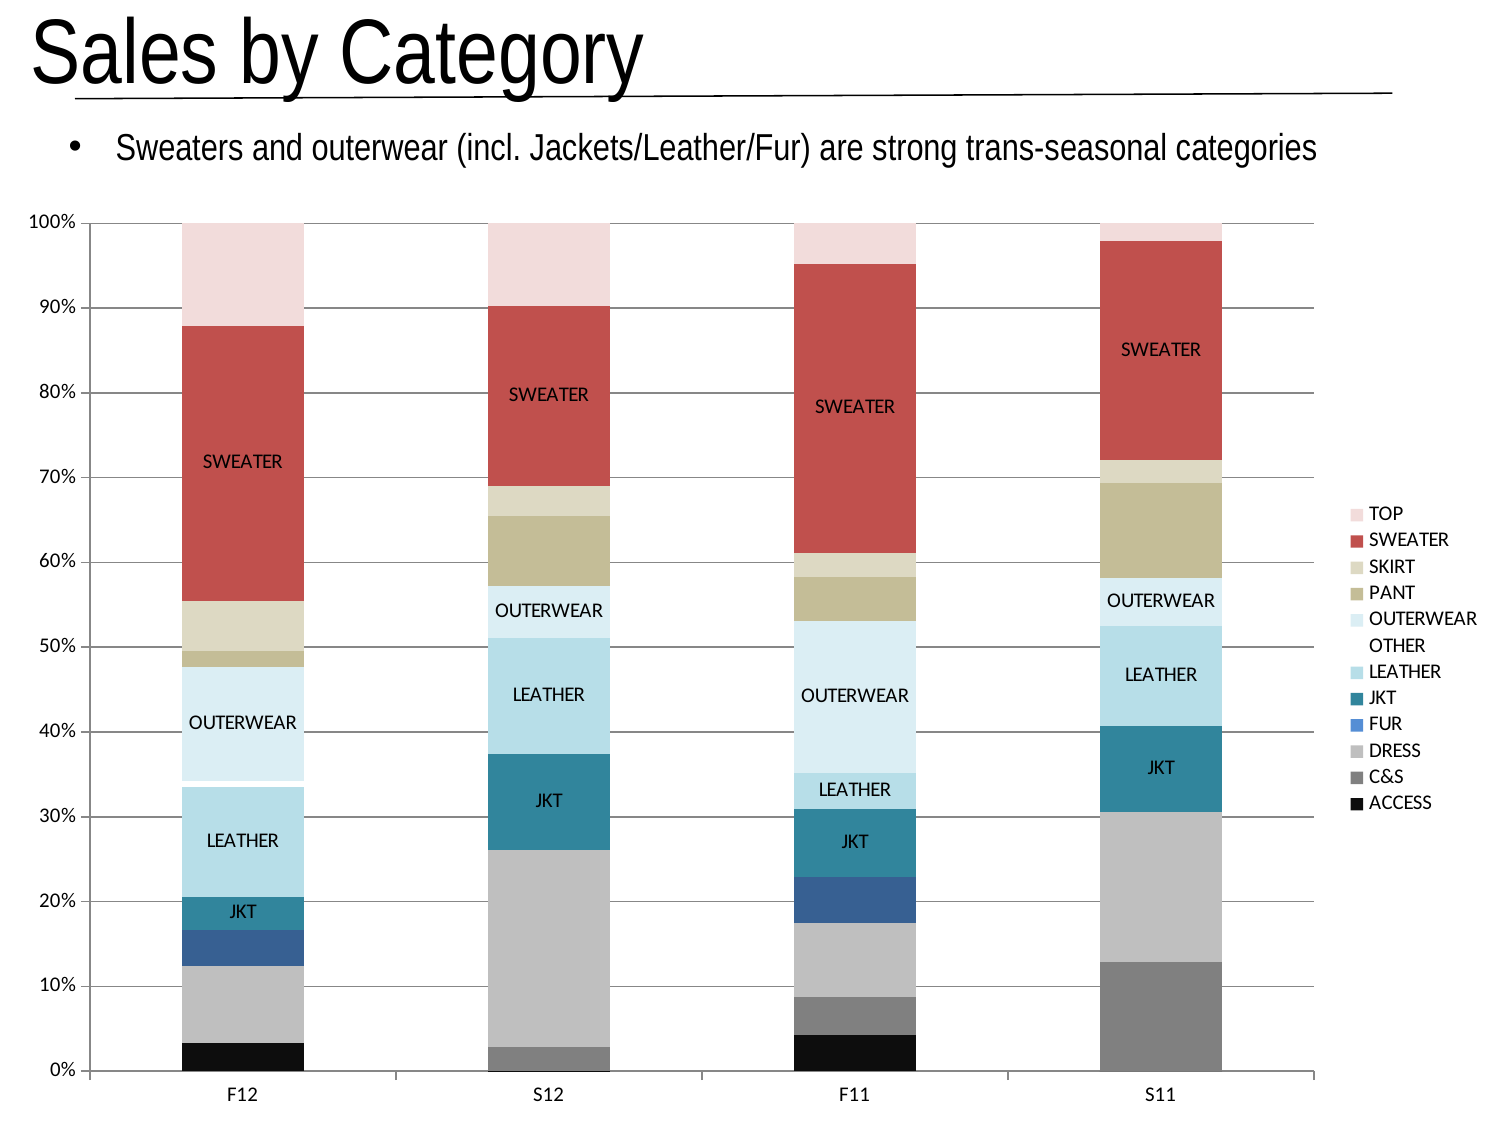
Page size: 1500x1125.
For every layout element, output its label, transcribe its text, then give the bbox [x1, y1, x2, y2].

chart [0, 194, 1497, 1125]
text_box Sweaters and outerwear (incl. Jackets/Leather/Fur) are strong trans-seasonal categories [53, 115, 1412, 176]
title Sales by Category [15, 5, 1500, 196]
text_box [74, 92, 1393, 99]
